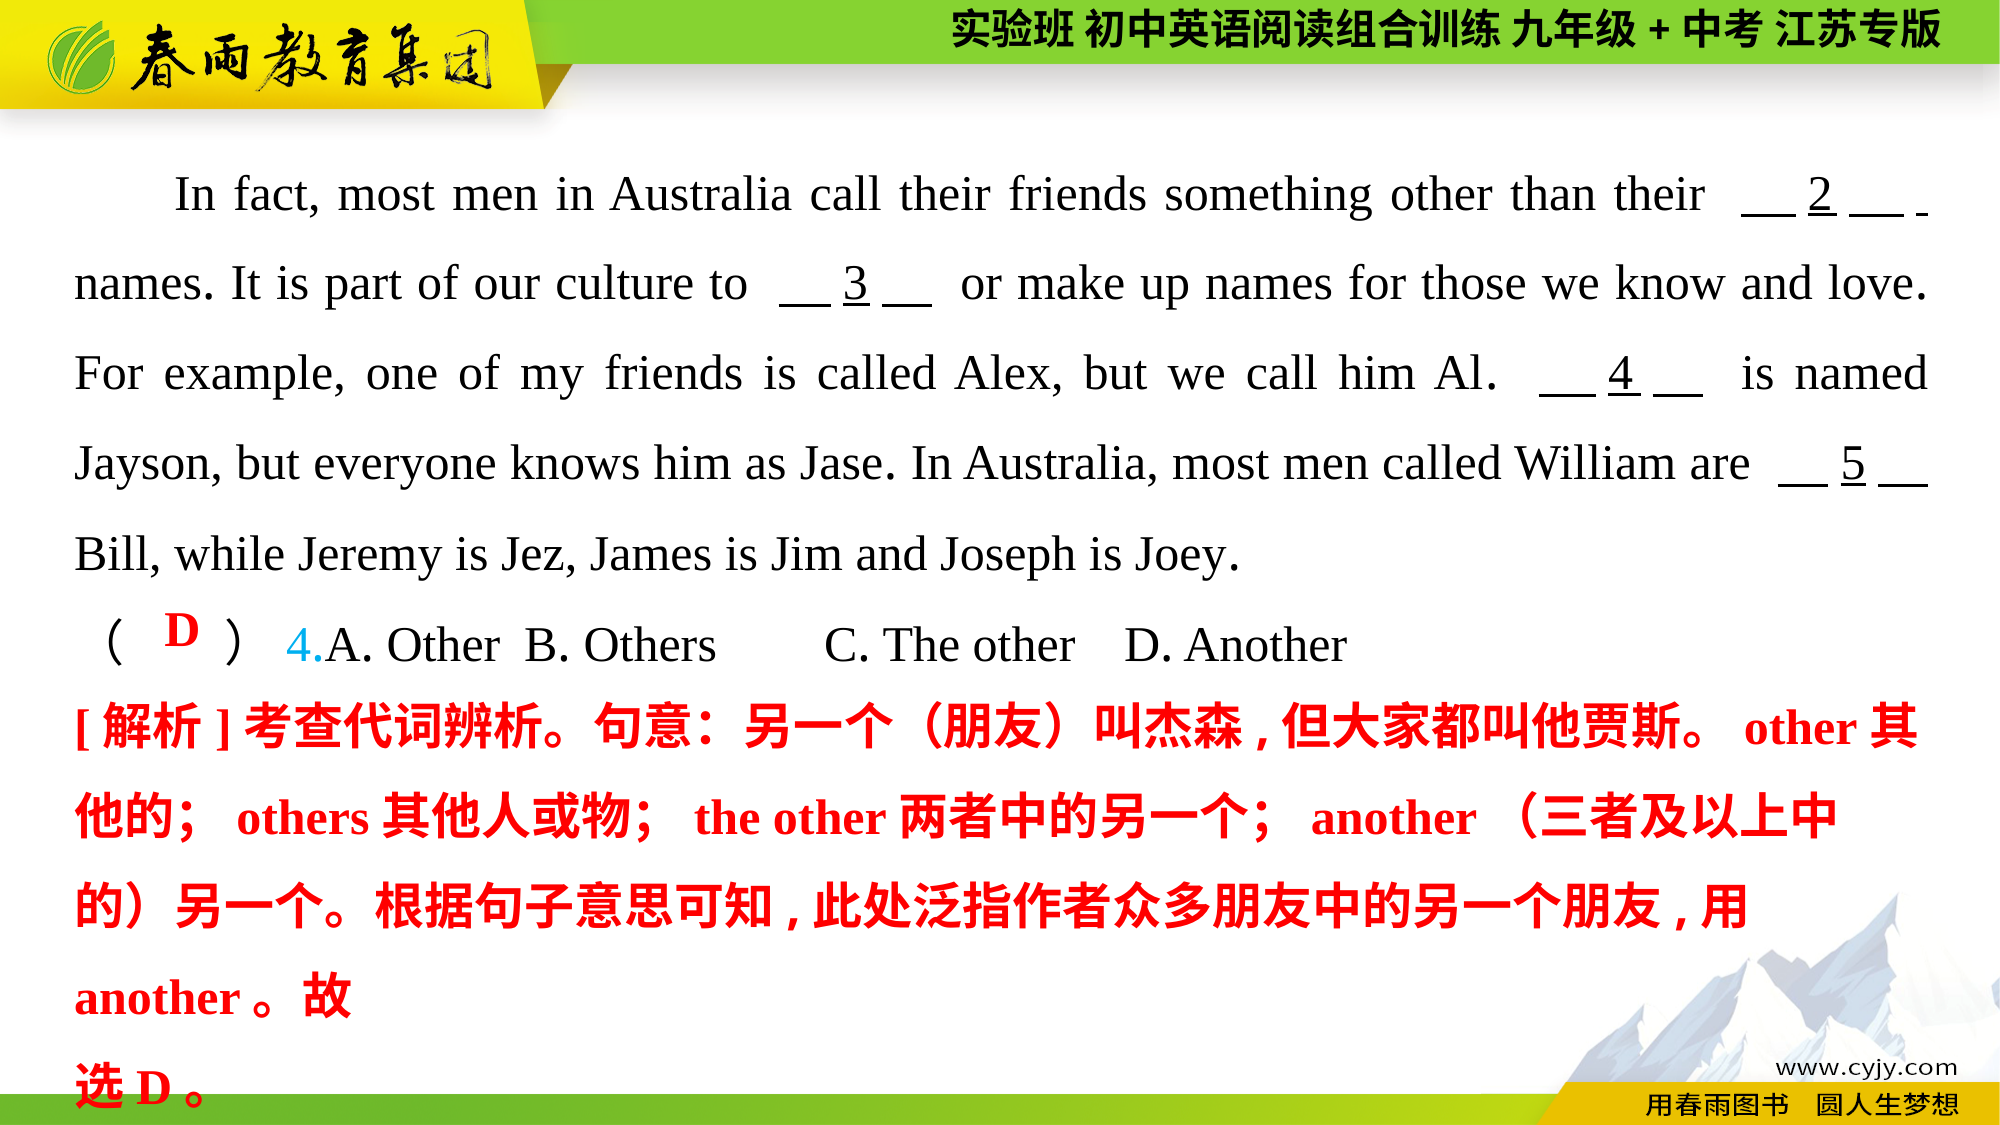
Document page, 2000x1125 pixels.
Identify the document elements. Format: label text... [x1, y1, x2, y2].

picture [0, 0, 2000, 1125]
text_box D [149, 588, 216, 656]
text_box [解析]考查代词辨析。句意：另一个（朋友）叫杰森,但大家都叫他贾斯。other其他的；others其他人或物；the other两者中的另一个；another（三者及以上中的）另一个。根据句子意思可知,此处泛指作者众多朋友中的另一个朋友,用another。故 选D。 [59, 656, 1944, 1122]
text_box （ ）4.A. Other B. Others C. The other D. Another [59, 574, 1944, 656]
list In fact, most men in Australia call their friends something other than their 2 . names. It is part of our culture to 3 or make up names for those we know and love. For example, one of my friends is called Alex, but we call him Al. 4 is named Jayson, but everyone knows him as Jase. In Australia, most men called William are 5 Bill, while Jeremy is Jez, James is Jim and Joseph is Joey. [59, 122, 1944, 574]
